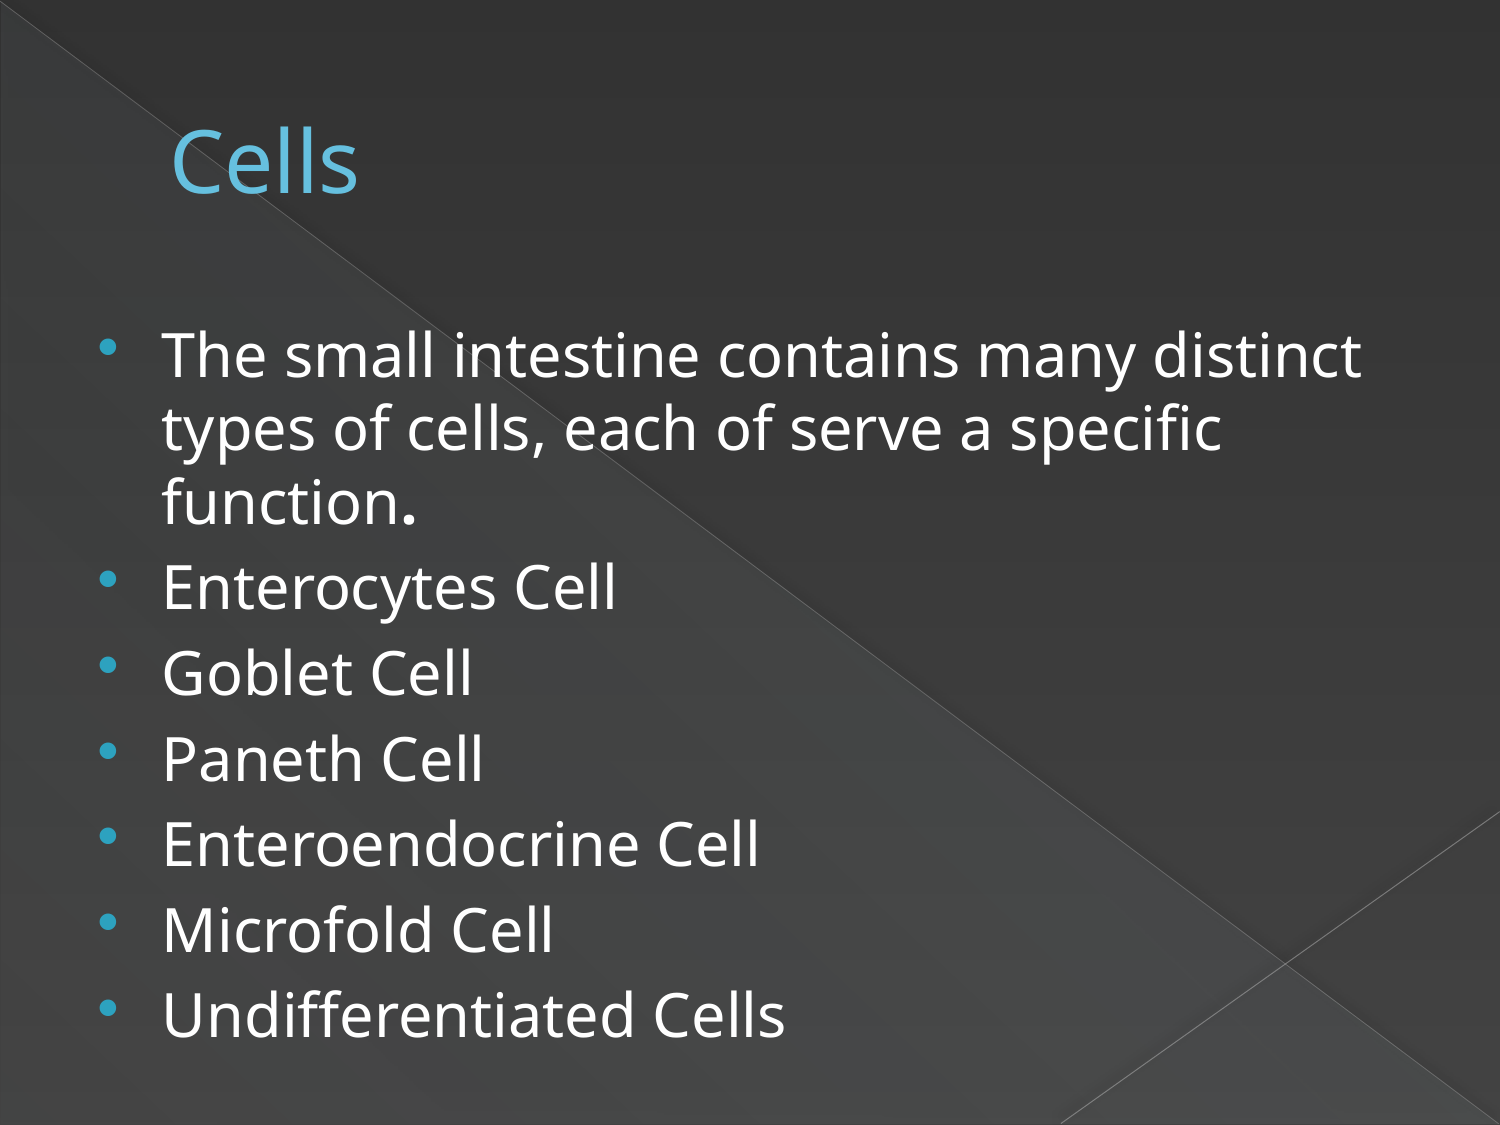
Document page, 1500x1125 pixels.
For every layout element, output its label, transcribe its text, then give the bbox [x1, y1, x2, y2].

title Cells [75, 43, 1425, 274]
list The small intestine contains many distinct types of cells, each of serve a specific function. Enterocytes Cell Goblet Cell Paneth Cell Enteroendocrine Cell Microfold Cell Undifferentiated Cells [75, 308, 1425, 1059]
